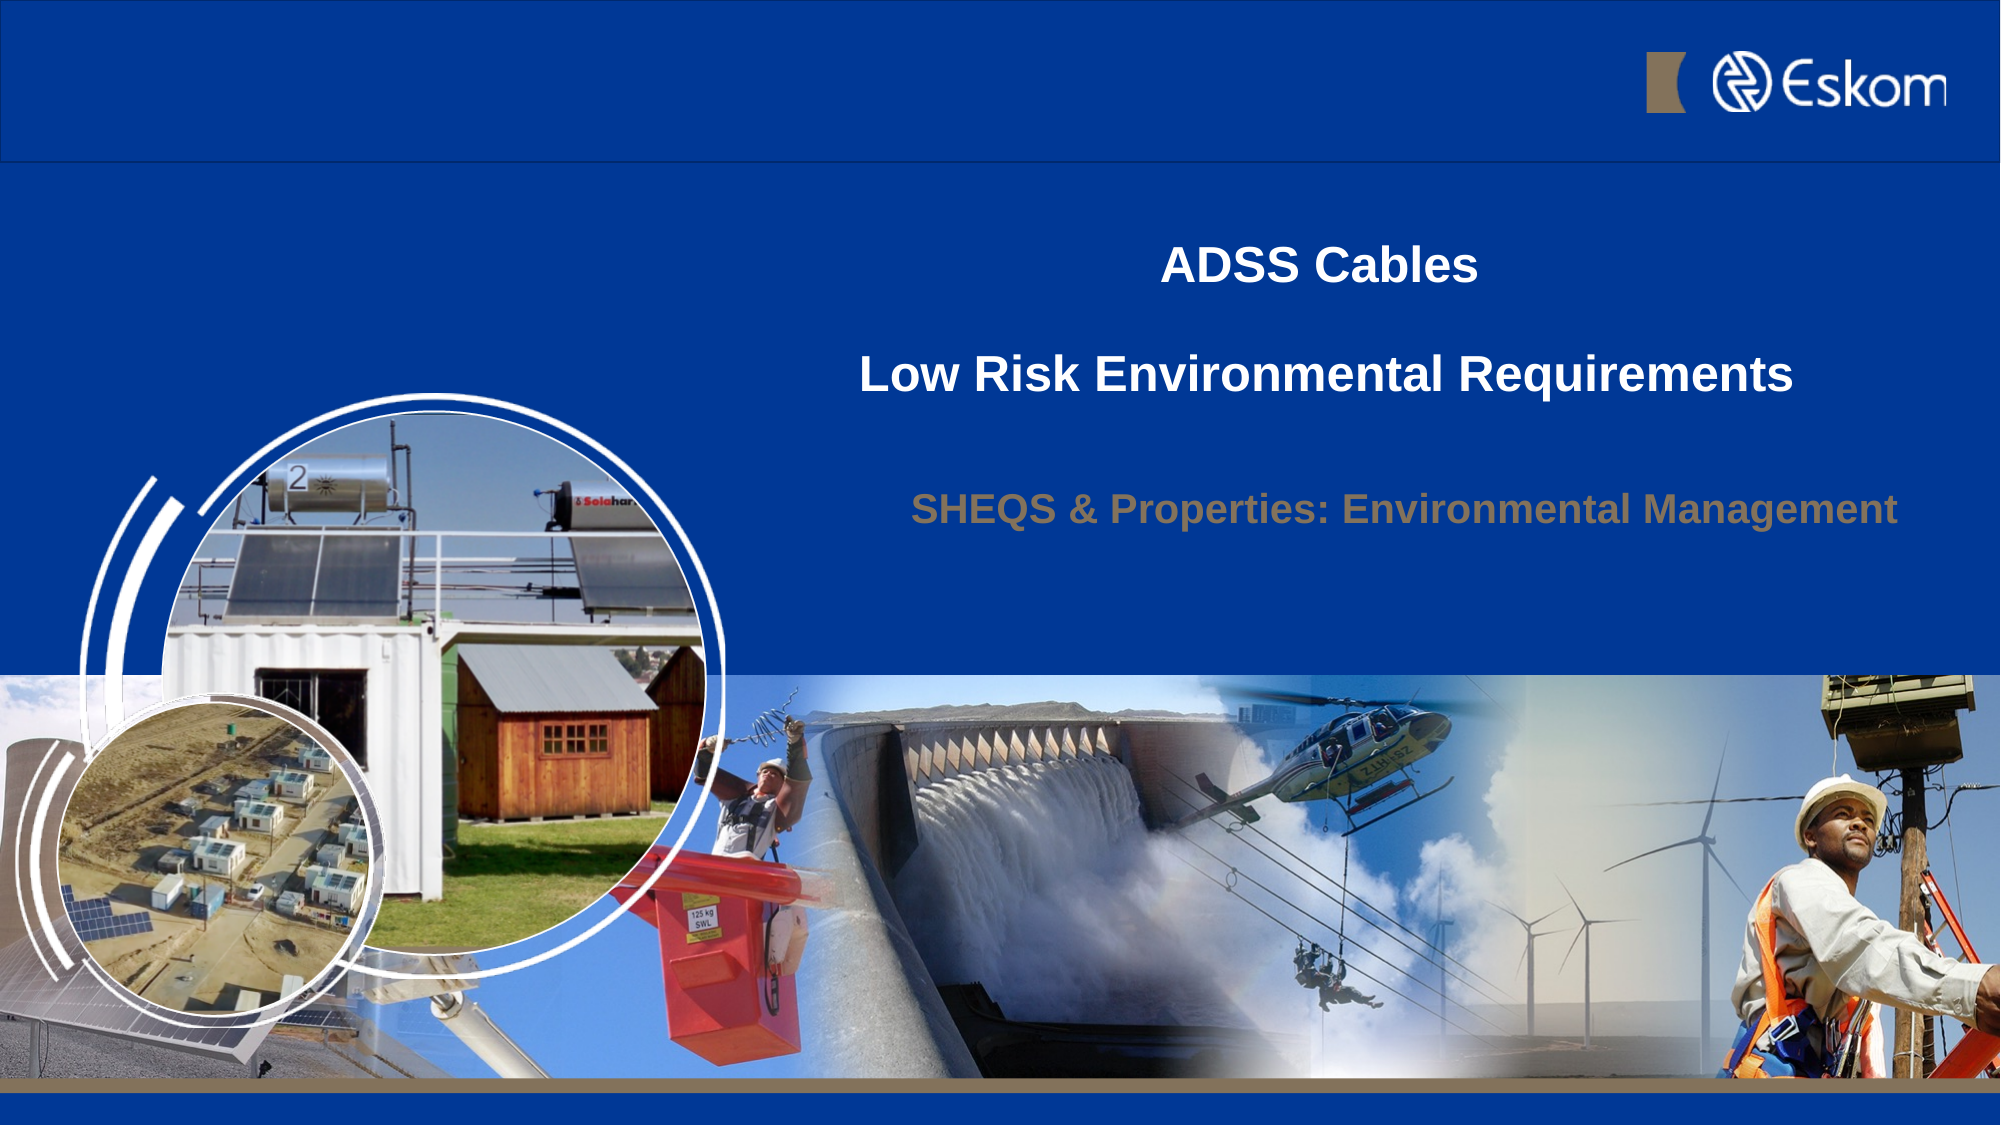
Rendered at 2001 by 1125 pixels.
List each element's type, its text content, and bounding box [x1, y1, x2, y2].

title ADSS Cables Low Risk Environmental Requirements [728, 230, 1926, 411]
subtitle SHEQS & Properties: Environmental Management [728, 479, 1926, 540]
picture [0, 410, 2000, 1078]
